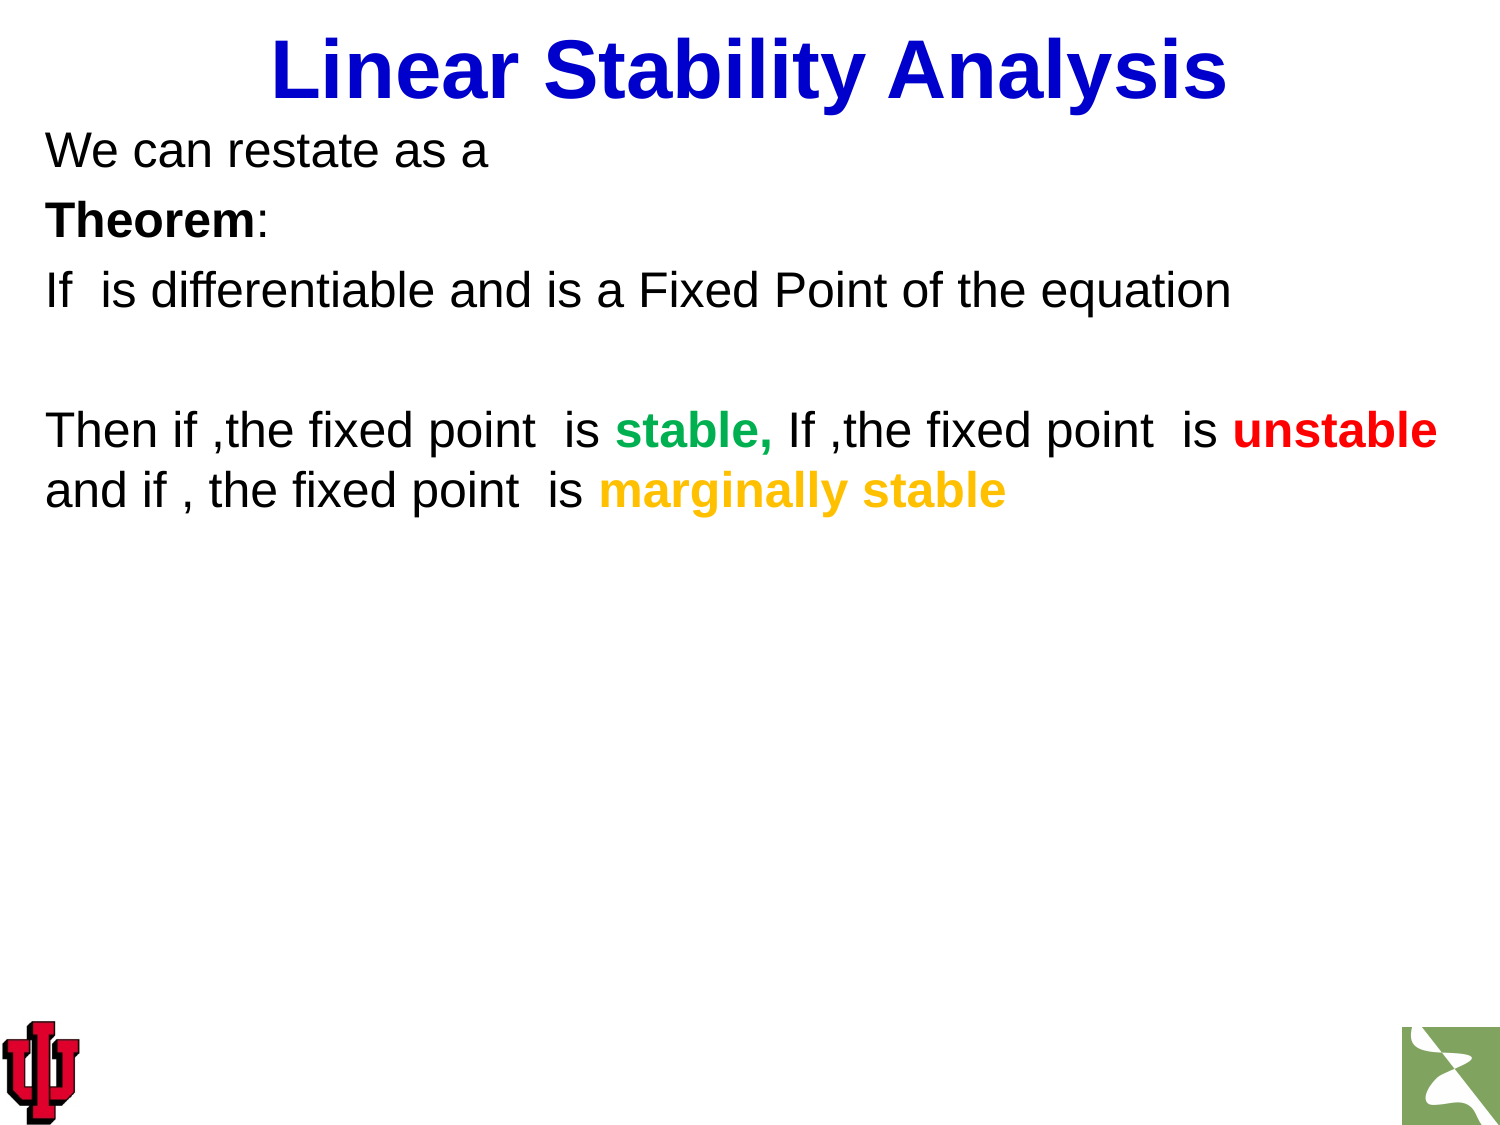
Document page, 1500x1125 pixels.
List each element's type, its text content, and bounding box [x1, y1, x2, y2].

picture [1402, 1027, 1500, 1125]
title Linear Stability Analysis [0, 0, 1500, 132]
picture [0, 1020, 80, 1125]
